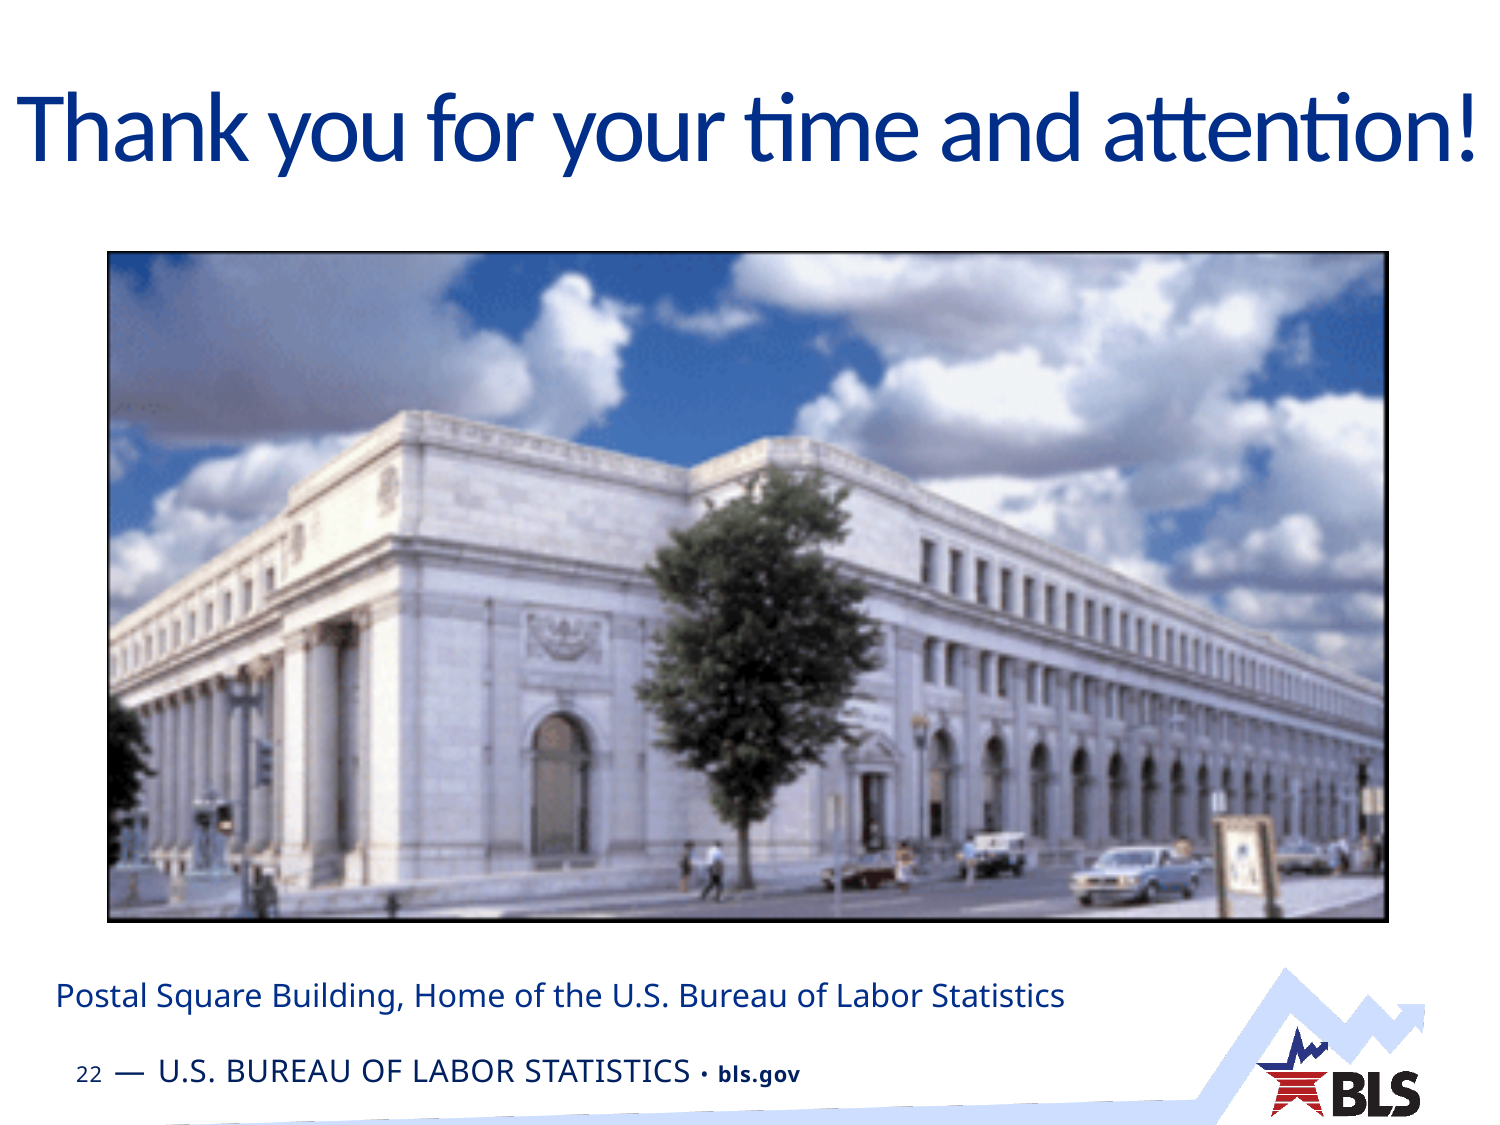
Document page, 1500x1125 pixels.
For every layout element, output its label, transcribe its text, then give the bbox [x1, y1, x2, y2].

picture [40, 967, 1425, 1125]
text_box Thank you for your time and attention! [0, 0, 1500, 244]
text_box Postal Square Building, Home of the U.S. Bureau of Labor Statistics [30, 966, 1100, 1022]
picture [107, 251, 1389, 923]
